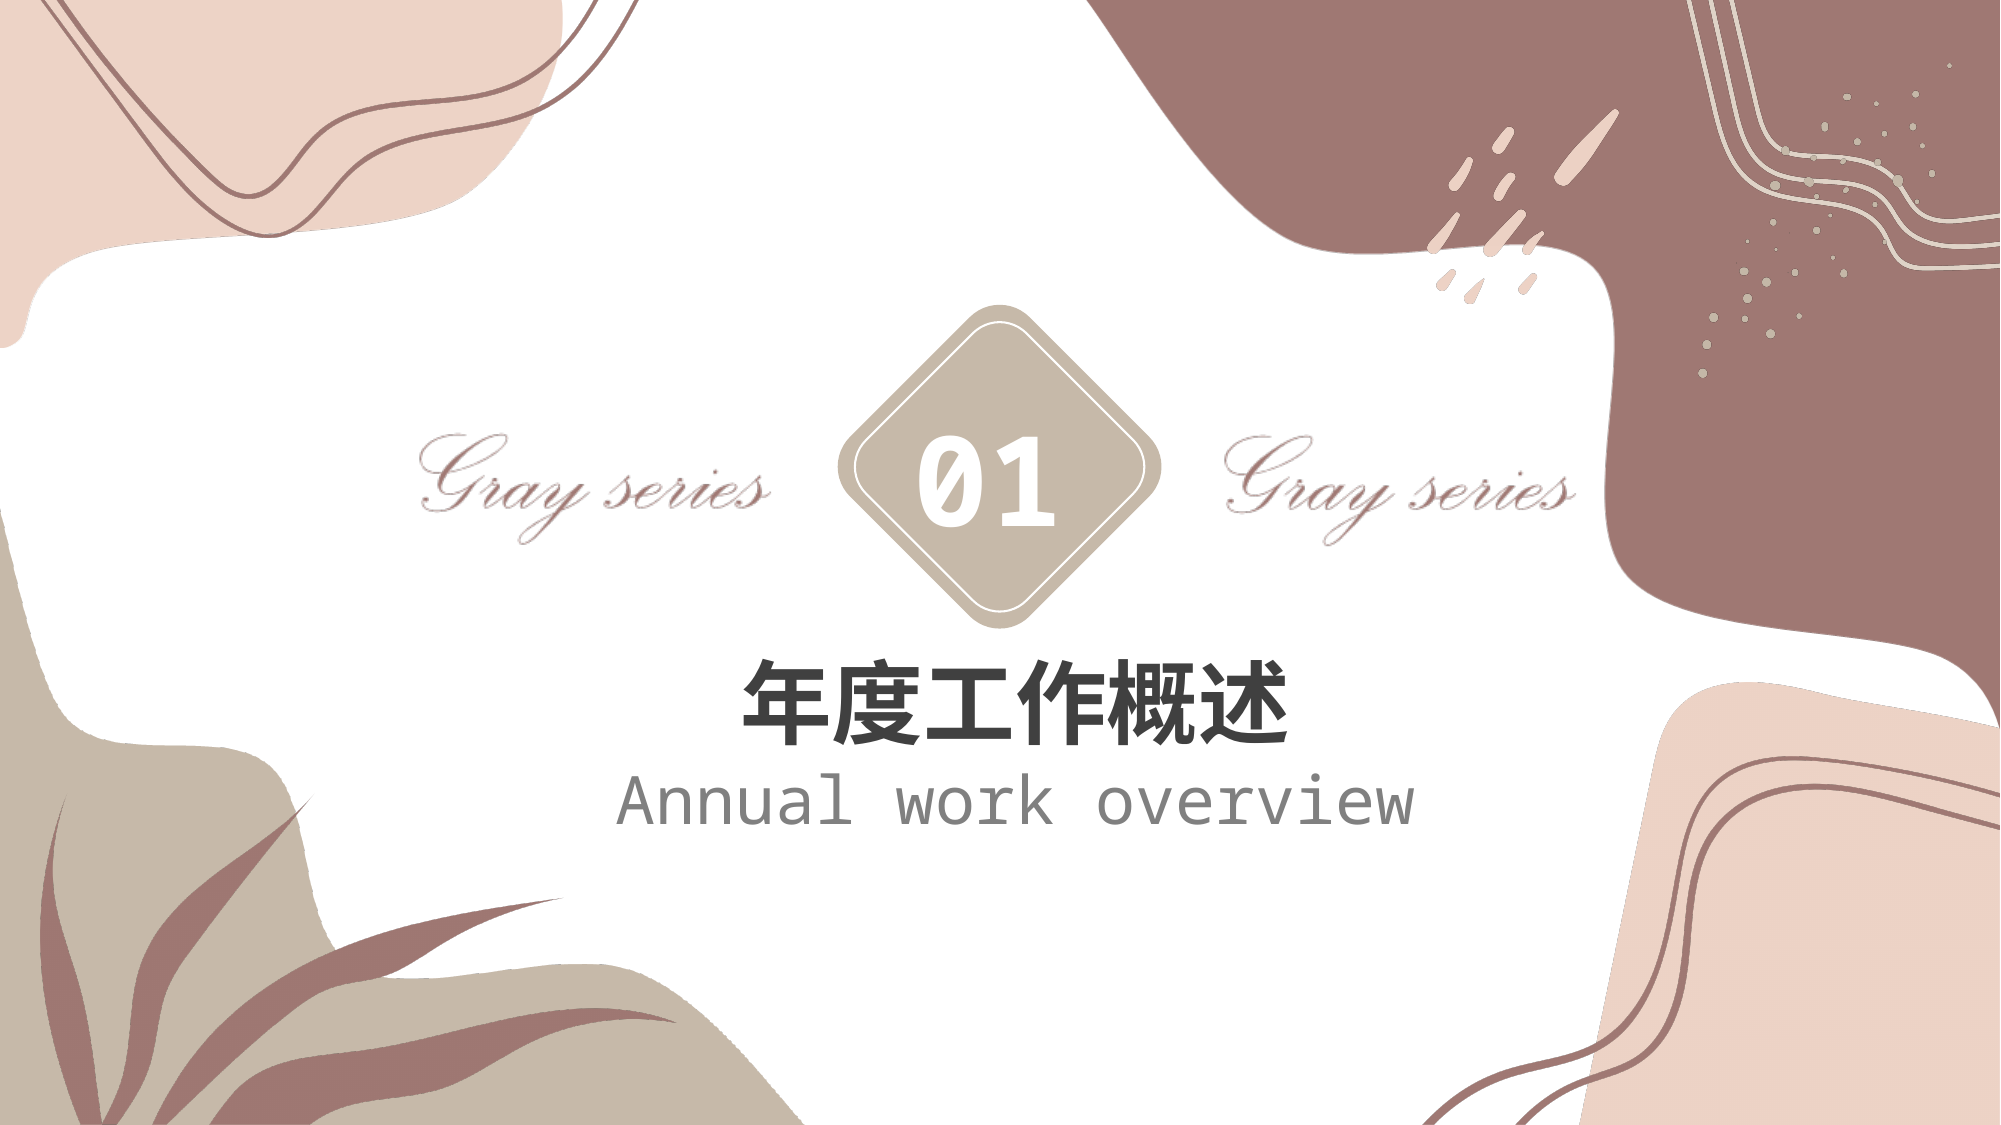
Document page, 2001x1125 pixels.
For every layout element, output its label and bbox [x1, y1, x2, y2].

picture [0, 0, 882, 1125]
text_box [534, 339, 1004, 847]
picture [1004, 0, 2000, 1125]
